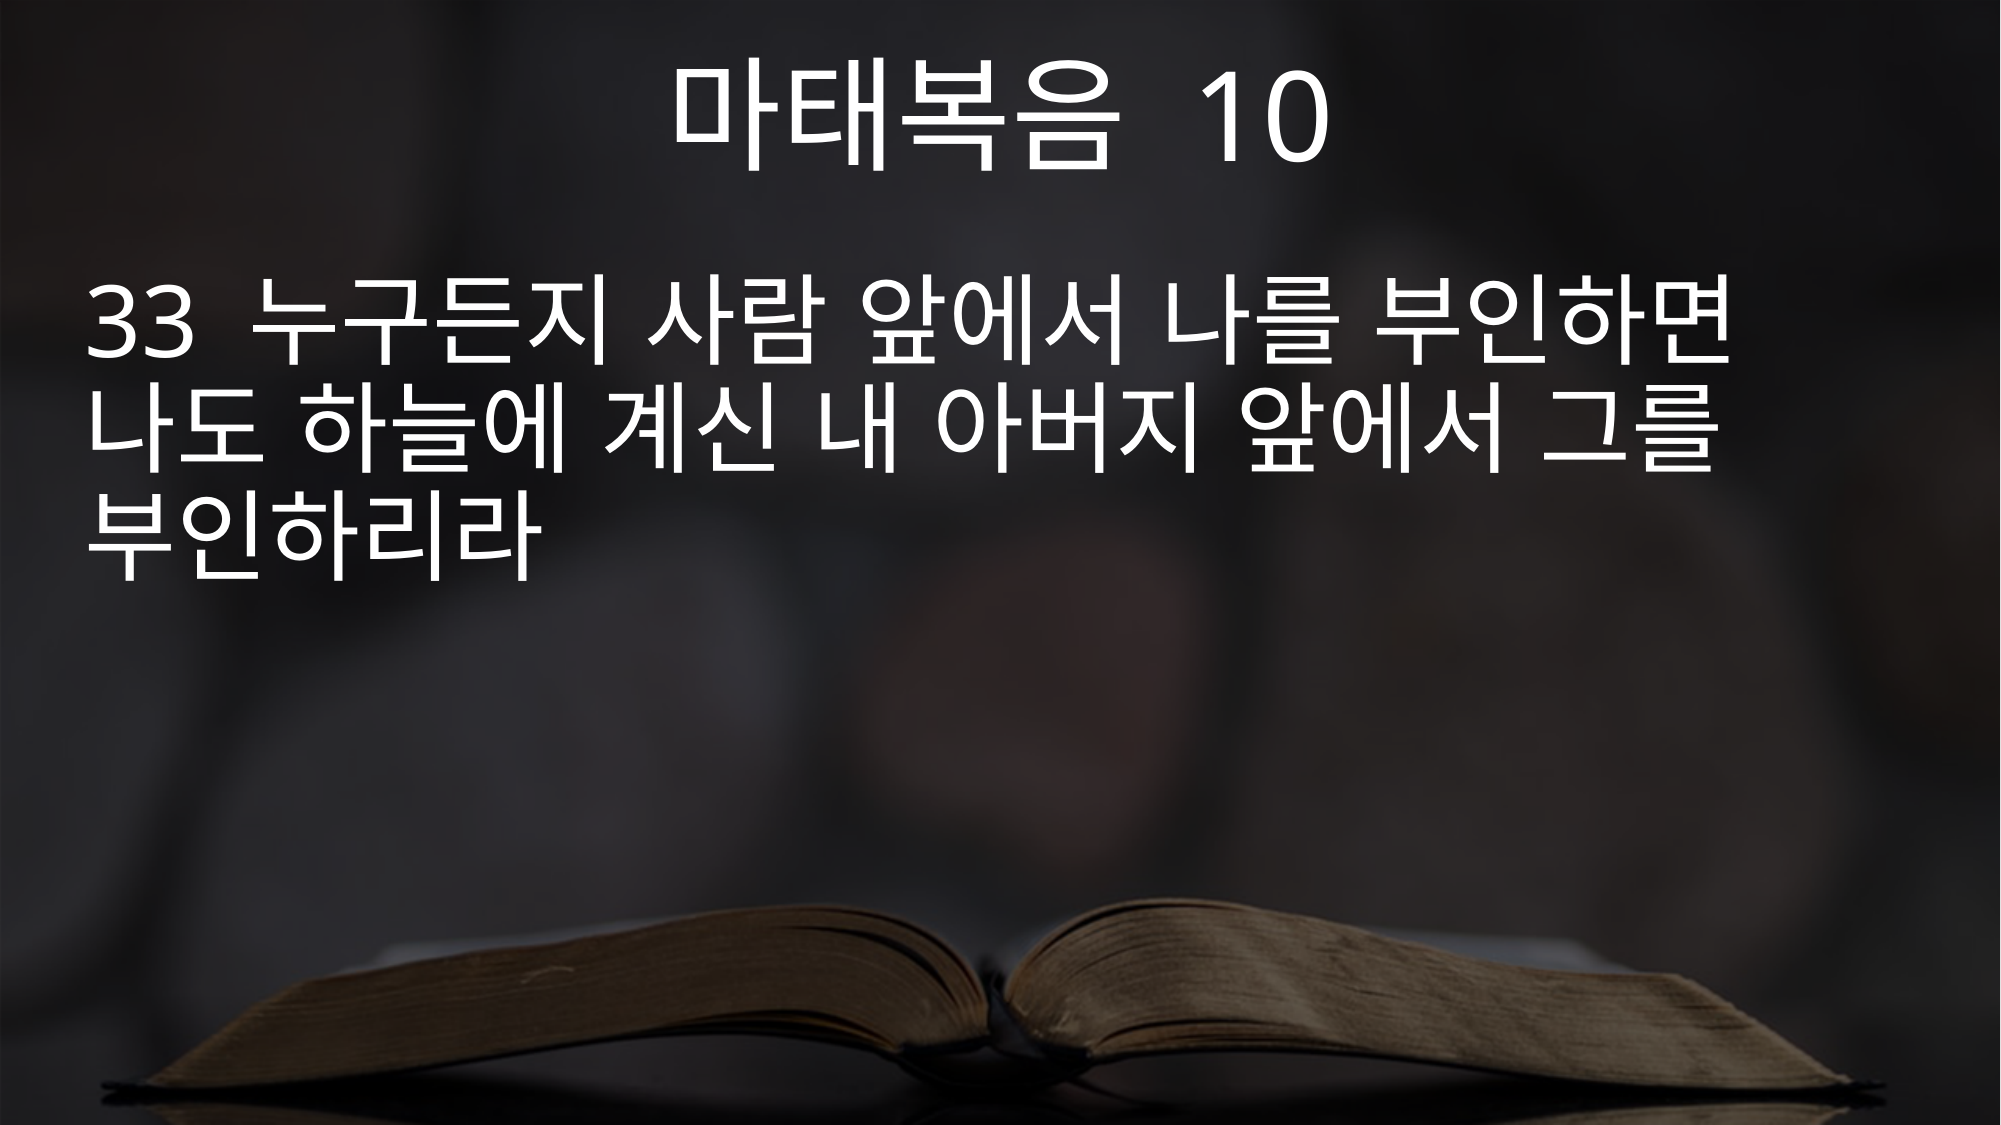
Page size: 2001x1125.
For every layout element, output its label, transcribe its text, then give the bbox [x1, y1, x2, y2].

picture [0, 0, 2001, 1125]
footer 마태복음 10 [0, 32, 2000, 192]
list 33 누구든지 사람 앞에서 나를 부인하면 나도 하늘에 계신 내 아버지 앞에서 그를 부인하리라 [69, 263, 1953, 423]
